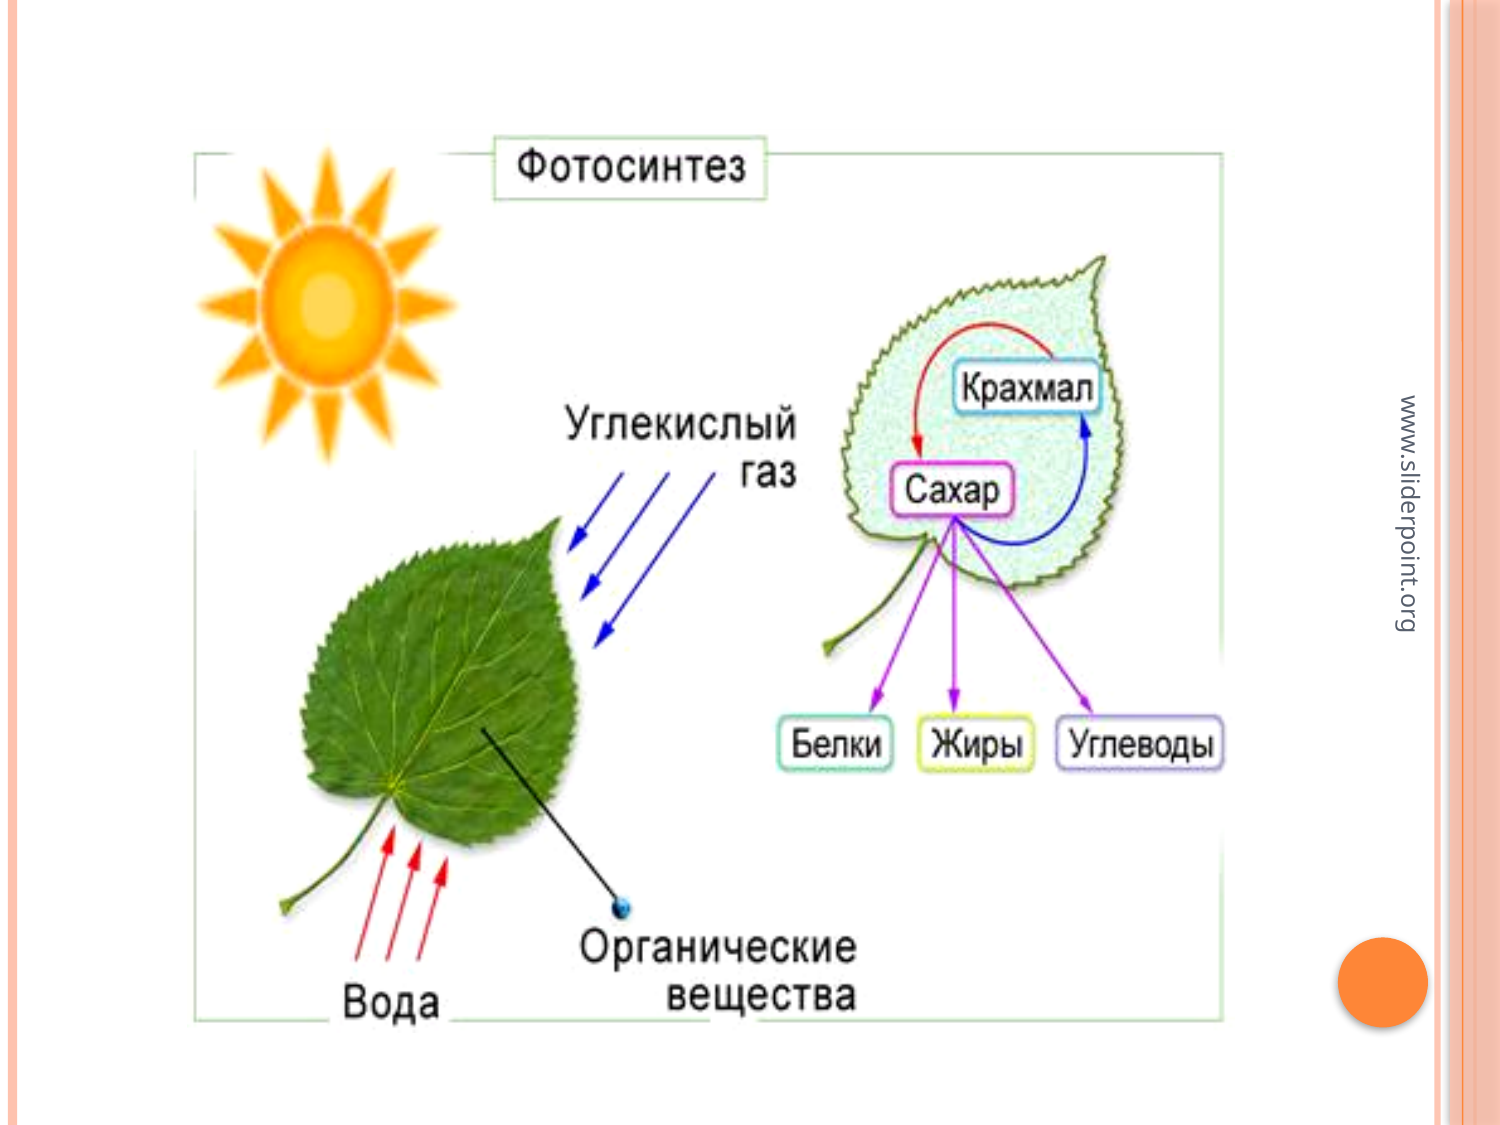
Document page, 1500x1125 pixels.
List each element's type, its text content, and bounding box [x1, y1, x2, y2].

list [186, 128, 1235, 1033]
footer www.sliderpoint.org [1379, 380, 1440, 906]
